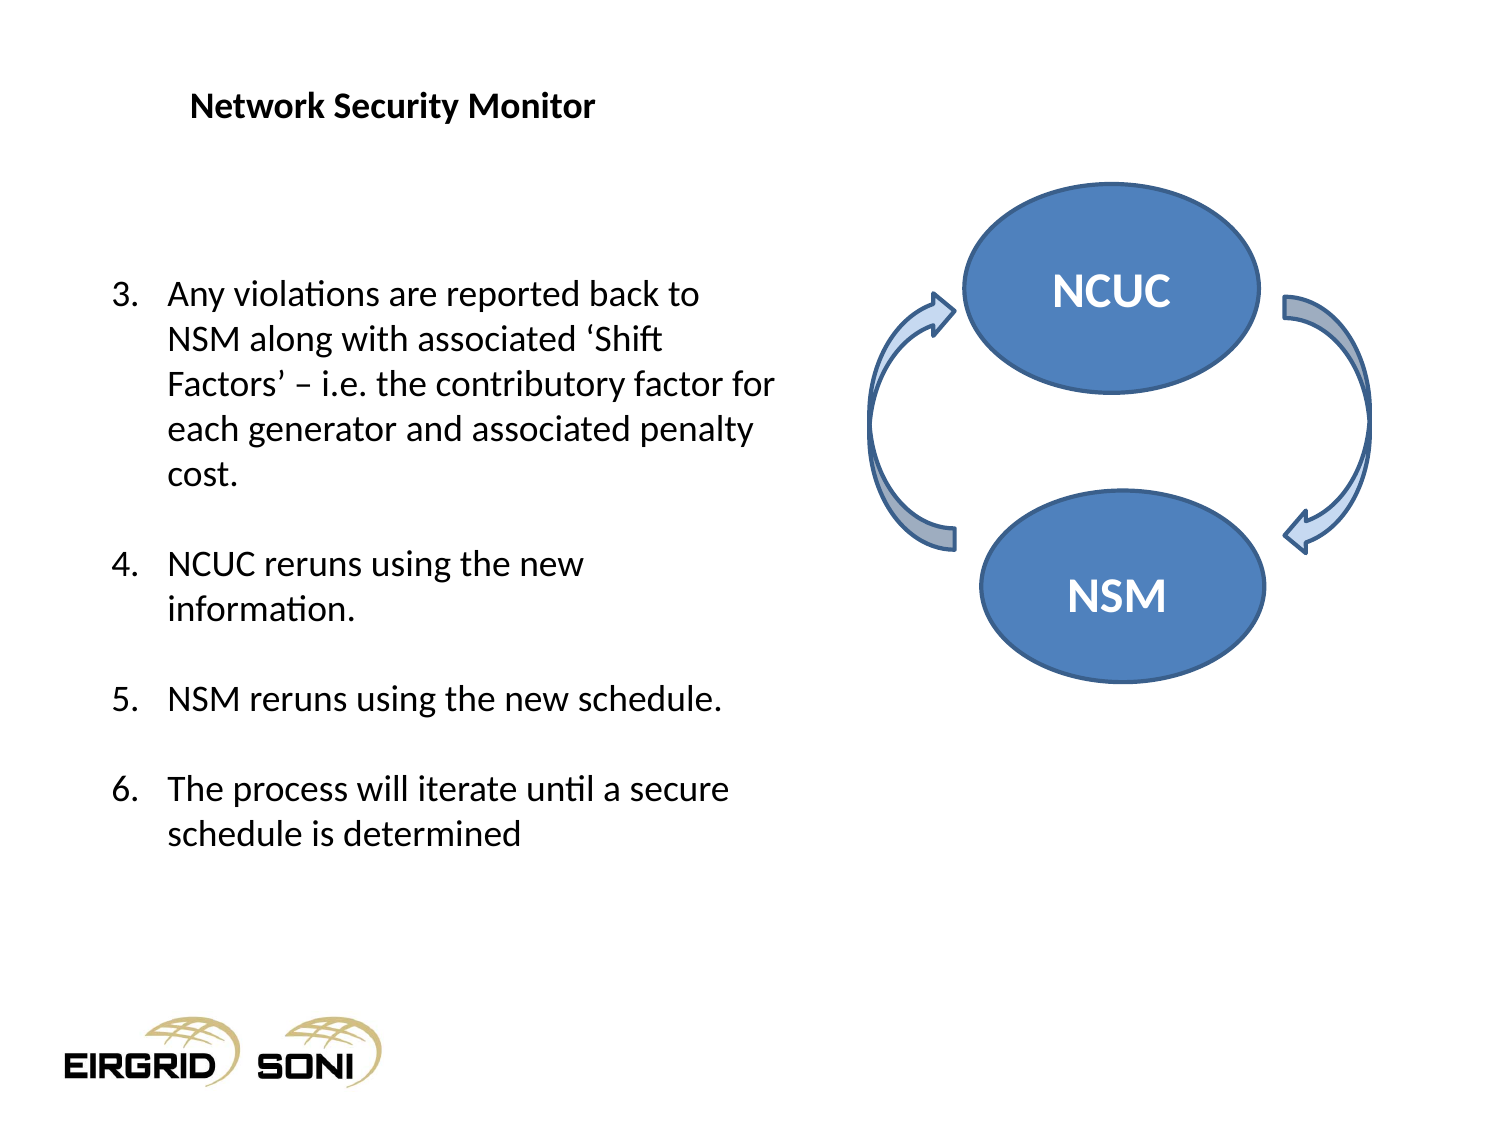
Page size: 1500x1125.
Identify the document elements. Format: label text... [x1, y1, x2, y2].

picture [244, 1011, 384, 1092]
text_box [962, 181, 1262, 395]
text_box NSM [1052, 555, 1194, 631]
text_box NCUC [1037, 250, 1186, 326]
text_box Network Security Monitor [174, 73, 775, 133]
text_box [867, 291, 957, 552]
text_box [979, 488, 1267, 685]
picture [41, 1011, 243, 1091]
text_box [1282, 294, 1372, 556]
text_box Any violations are reported back to NSM along with associated ‘Shift Factors’ – i.e. the contributory factor for each generator and associated penalty cost. NCUC reruns using the new information. NSM reruns using the new schedule. The process will iterate until a secure schedule is determined [96, 216, 795, 862]
